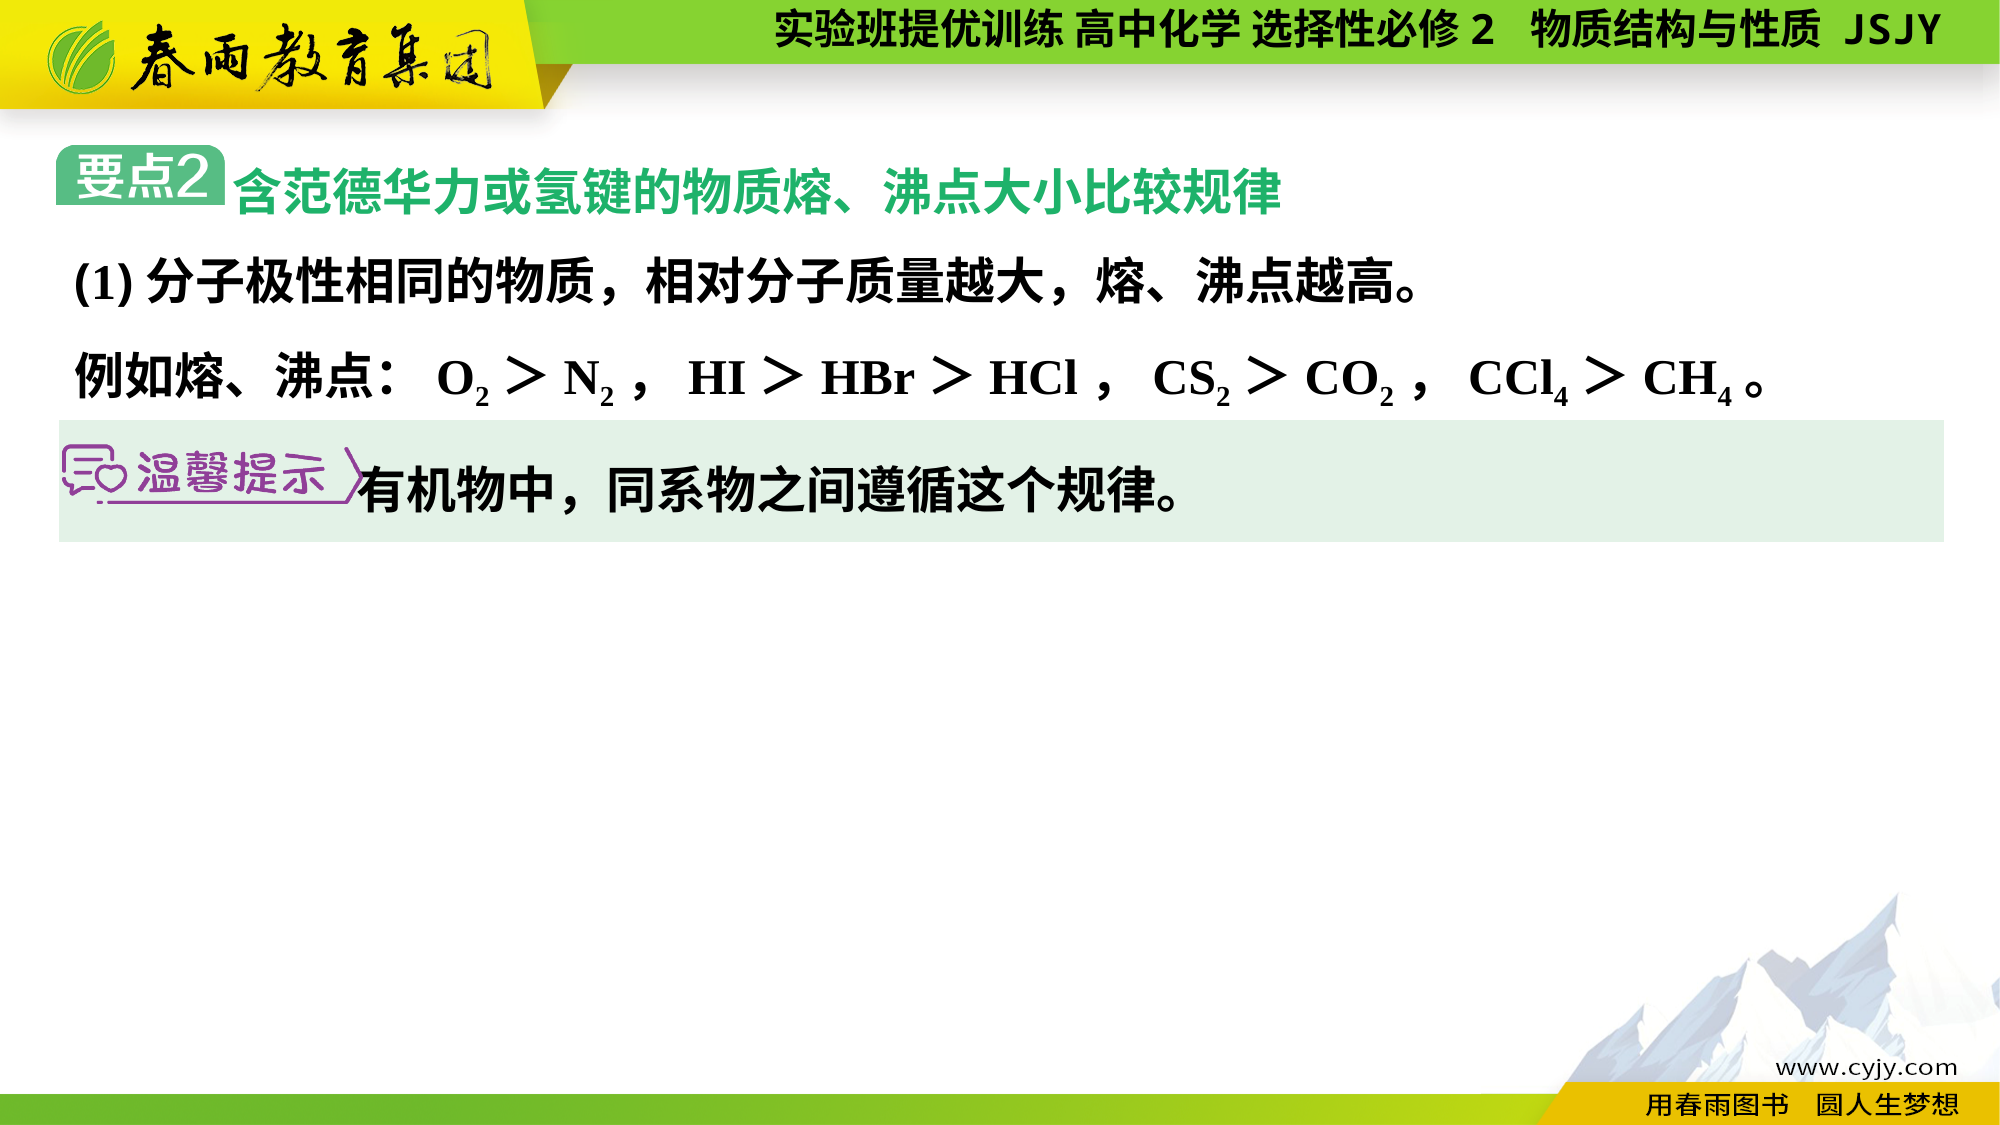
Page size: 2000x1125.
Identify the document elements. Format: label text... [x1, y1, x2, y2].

list 含范德华力或氢键的物质熔、沸点大小比较规律 (1)分子极性相同的物质，相对分子质量越大，熔、沸点越高。 例如熔、沸点：O2＞N2，HI＞HBr＞HCl，CS2＞CO2，CCl4＞CH4。 [59, 122, 1944, 411]
picture [0, 0, 2000, 1125]
